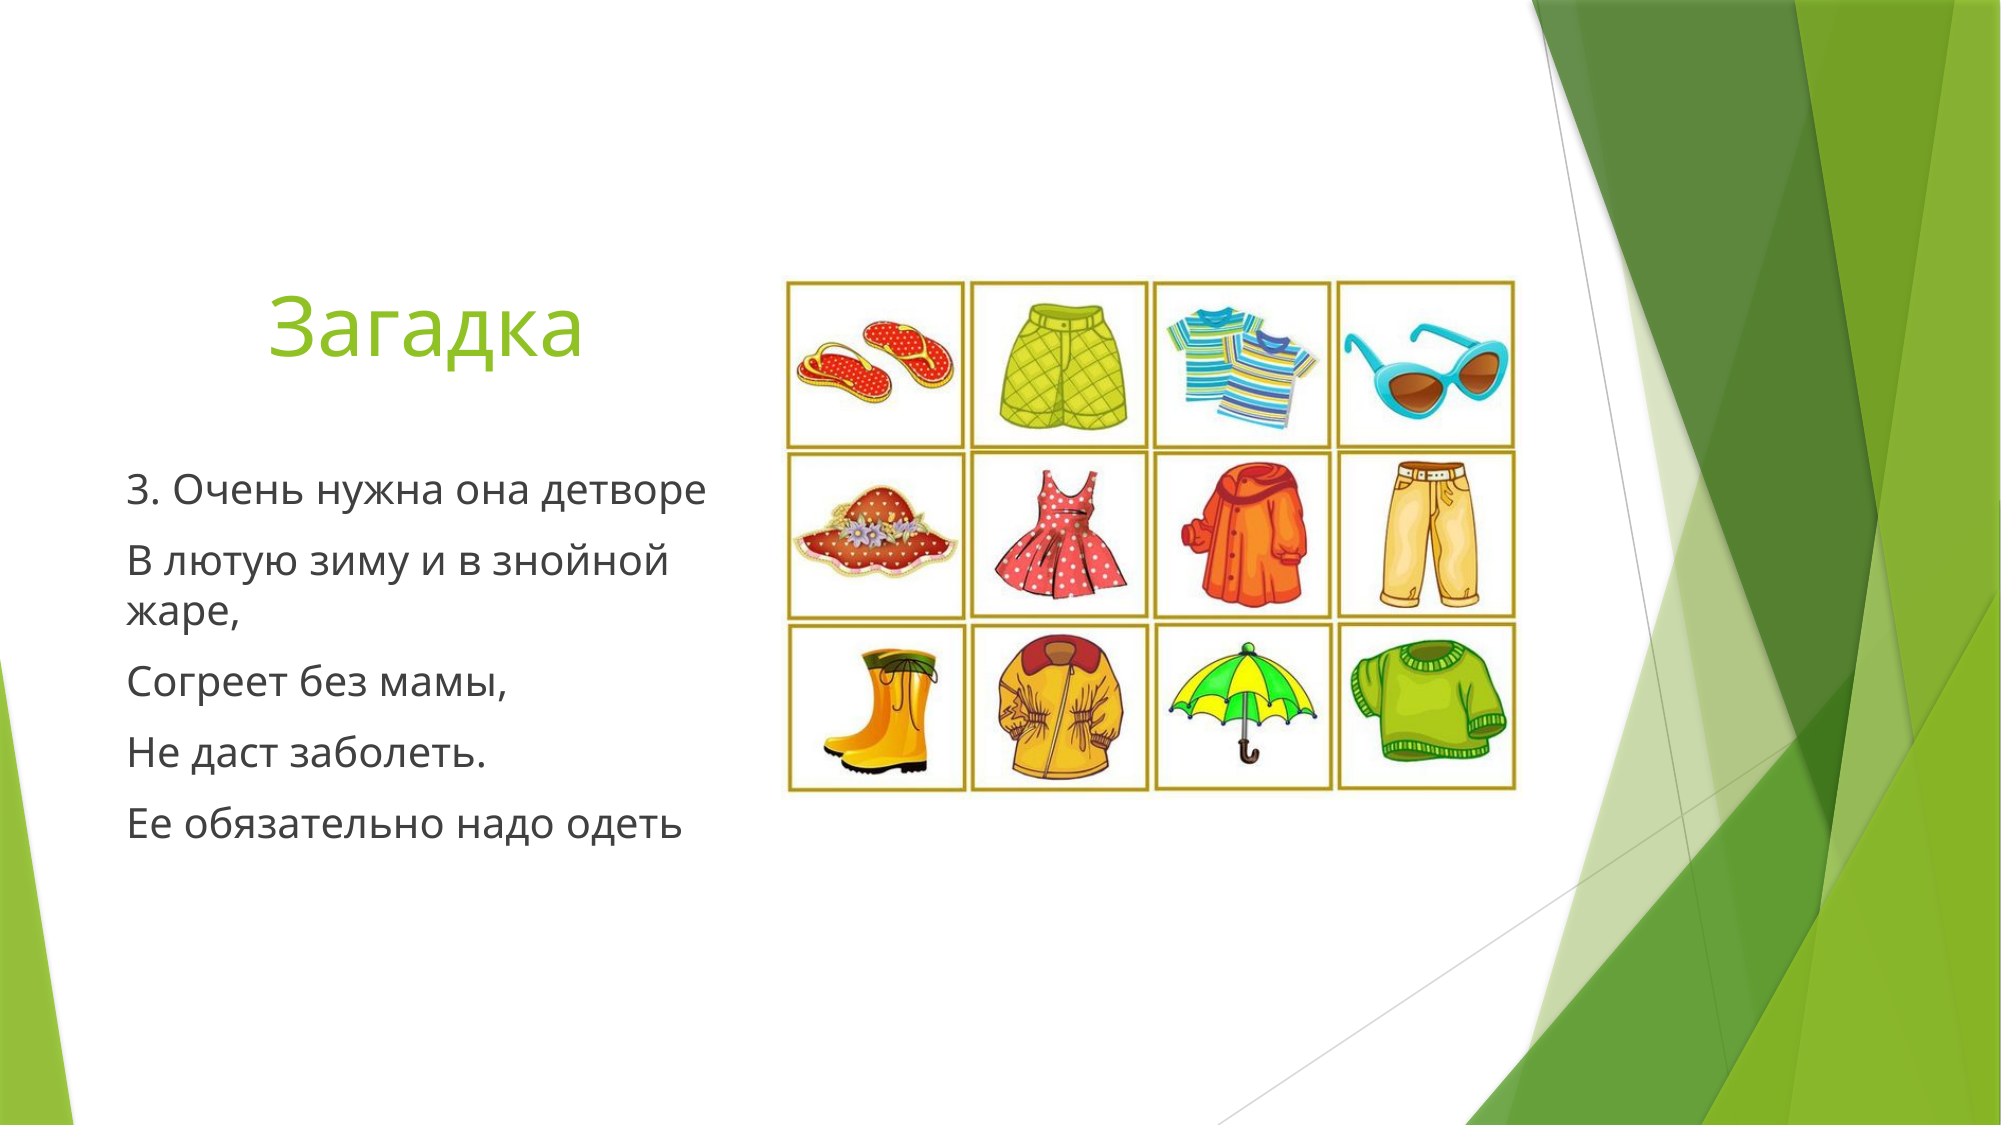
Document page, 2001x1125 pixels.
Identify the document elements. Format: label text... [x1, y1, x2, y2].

title Загадка [111, 171, 744, 381]
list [780, 275, 1522, 800]
list 3. Очень нужна она детворе В лютую зиму и в знойной жаре, Согреет без мамы, Не даст заболеть. Ее обязательно надо одеть [111, 455, 744, 880]
